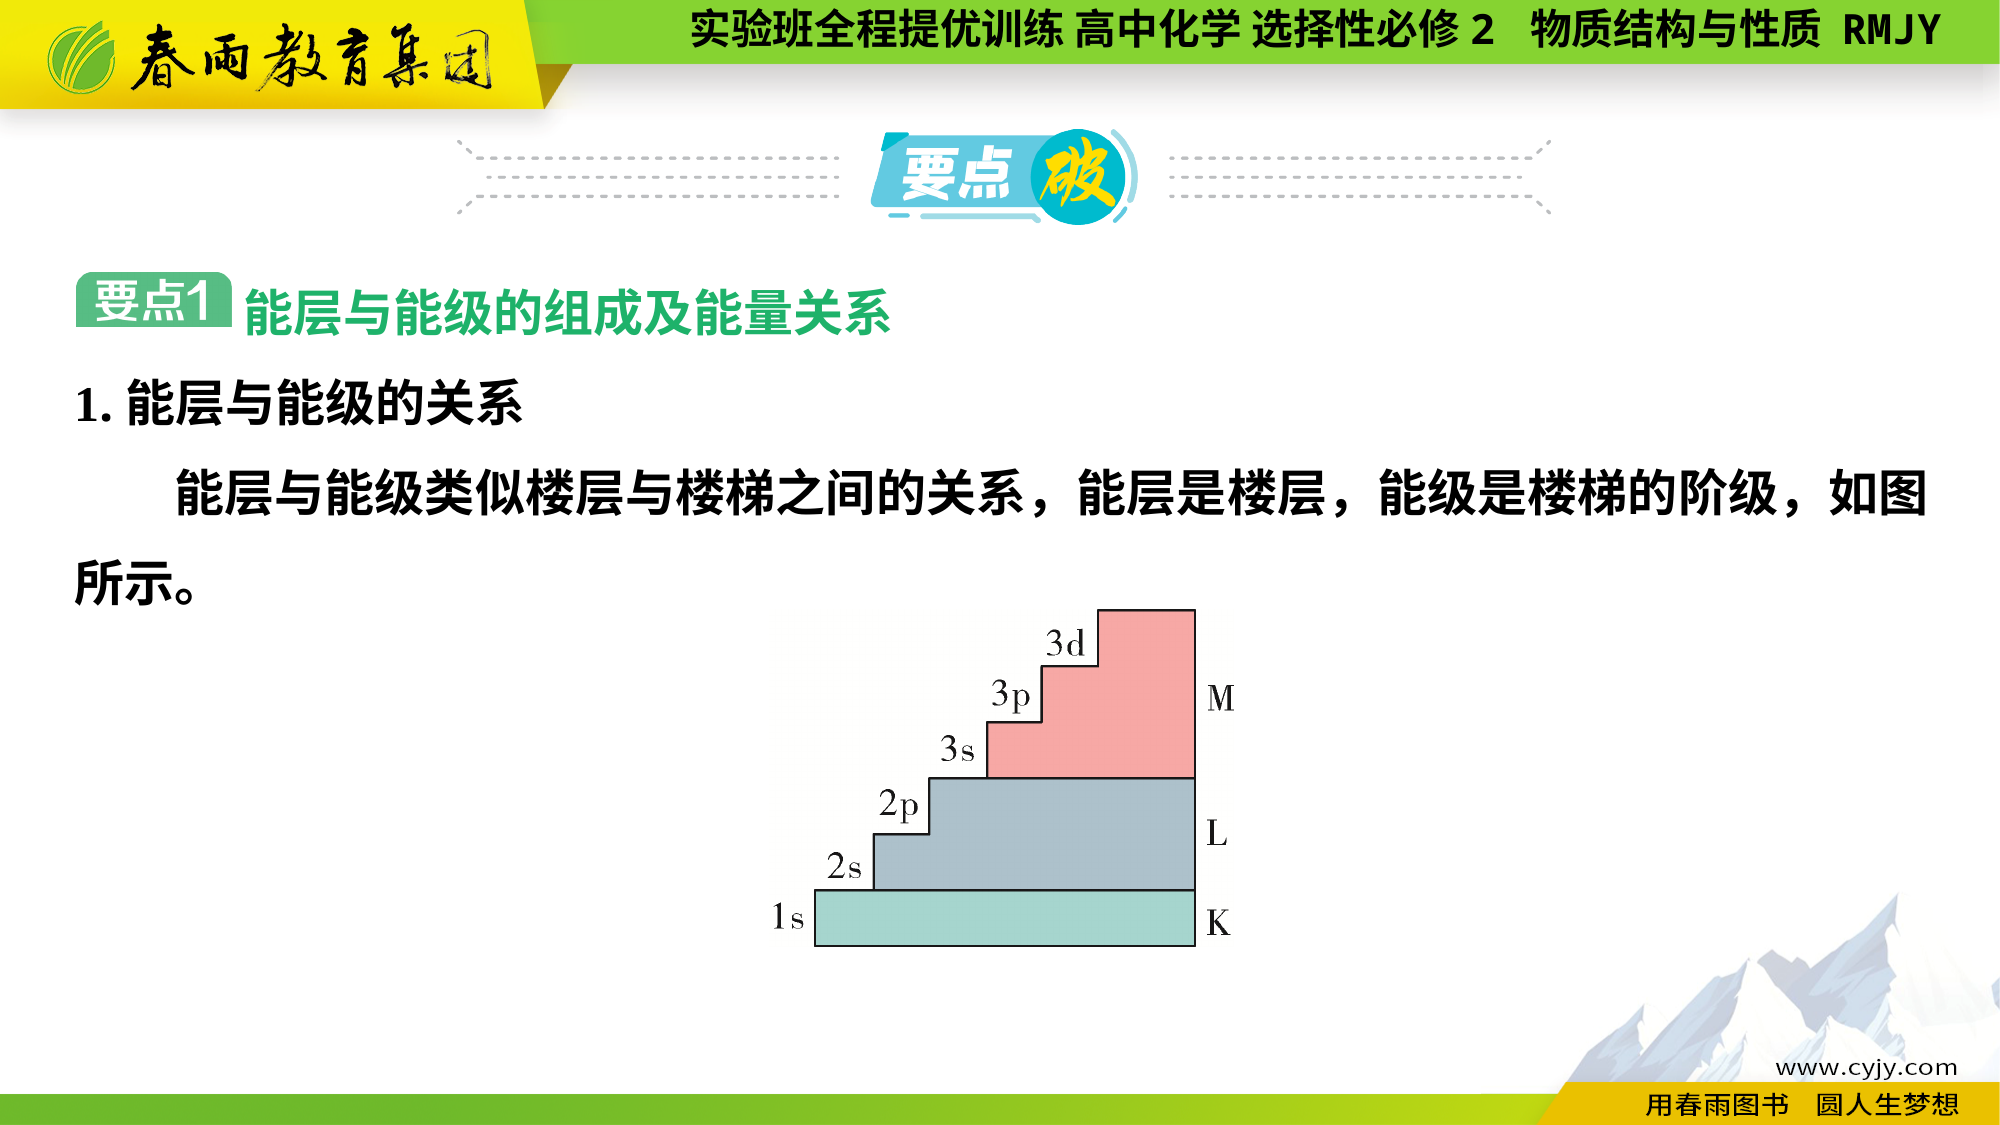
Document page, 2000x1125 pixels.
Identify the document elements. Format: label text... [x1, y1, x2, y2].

picture [0, 0, 2000, 1125]
list 能层与能级的组成及能量关系 1.能层与能级的关系 能层与能级类似楼层与楼梯之间的关系，能层是楼层，能级是楼梯的阶级，如图所示。 [59, 244, 1944, 624]
